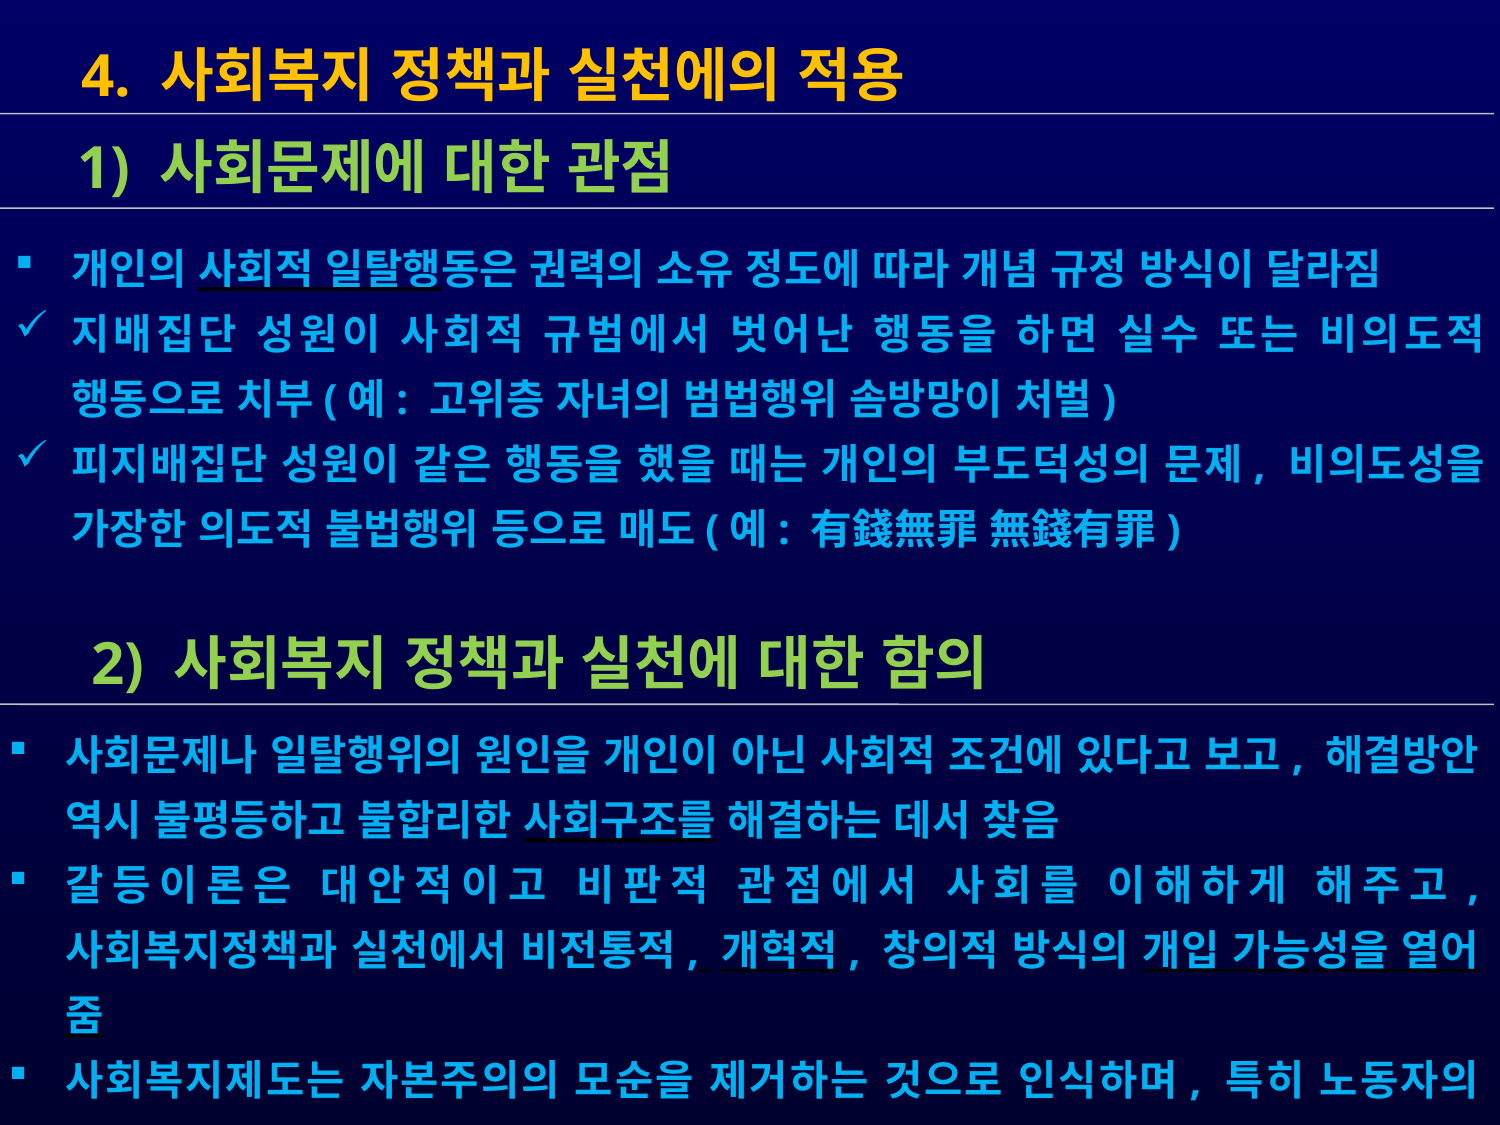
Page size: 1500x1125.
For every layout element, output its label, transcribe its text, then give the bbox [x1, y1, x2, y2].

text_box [0, 30, 1500, 277]
text_box 개인의 사회적 일탈행동은 권력의 소유 정도에 따라 개념 규정 방식이 달라짐 지배집단 성원이 사회적 규범에서 벗어난 행동을 하면 실수 또는 비의도적 행동으로 치부(예: 고위층 자녀의 범법행위 솜방망이 처벌) 피지배집단 성원이 같은 행동을 했을 때는 개인의 부도덕성의 문제, 비의도성을 가장한 의도적 불법행위 등으로 매도(예: 有錢無罪 無錢有罪) [0, 283, 1500, 560]
text_box 사회문제나 일탈행위의 원인을 개인이 아닌 사회적 조건에 있다고 보고, 해결방안 역시 불평등하고 불합리한 사회구조를 해결하는 데서 찾음 갈등이론은 대안적이고 비판적 관점에서 사회를 이해하게 해주고, 사회복지정책과 실천에서 비전통적, 개혁적, 창의적 방식의 개입 가능성을 열어 줌 사회복지제도는 자본주의의 모순을 제거하는 것으로 인식하며, 특히 노동자의 보호를 위한 사회복지제도의 필요성을 높게 평가 [0, 706, 1494, 1125]
text_box 2) 사회복지 정책과 실천에 대한 함의 [46, 618, 1003, 704]
